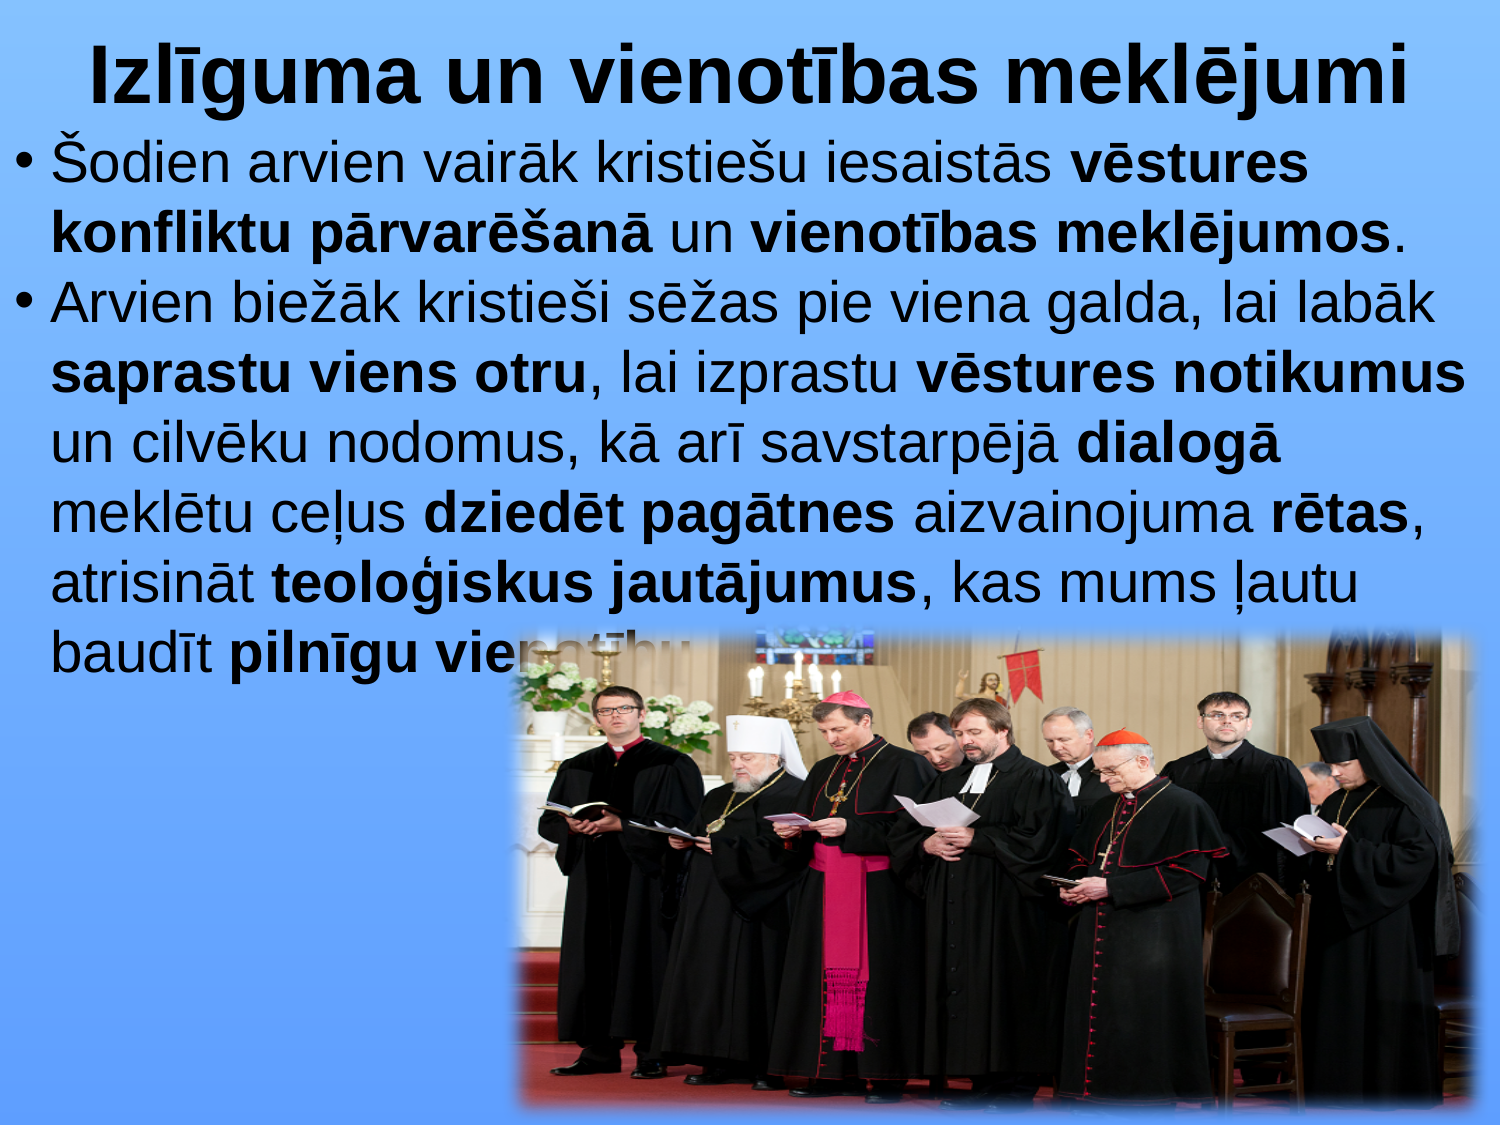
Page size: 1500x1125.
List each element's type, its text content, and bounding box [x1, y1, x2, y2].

text_box Šodien arvien vairāk kristiešu iesaistās vēstures konfliktu pārvarēšanā un vienotības meklējumos. Arvien biežāk kristieši sēžas pie viena galda, lai labāk saprastu viens otru, lai izprastu vēstures notikumus un cilvēku nodomus, kā arī savstarpējā dialogā meklētu ceļus dziedēt pagātnes aizvainojuma rētas, atrisināt teoloģiskus jautājumus, kas mums ļautu baudīt pilnīgu vienotību. [0, 117, 1500, 692]
picture [502, 620, 1489, 1125]
title Izlīguma un vienotības meklējumi [0, 0, 1500, 117]
